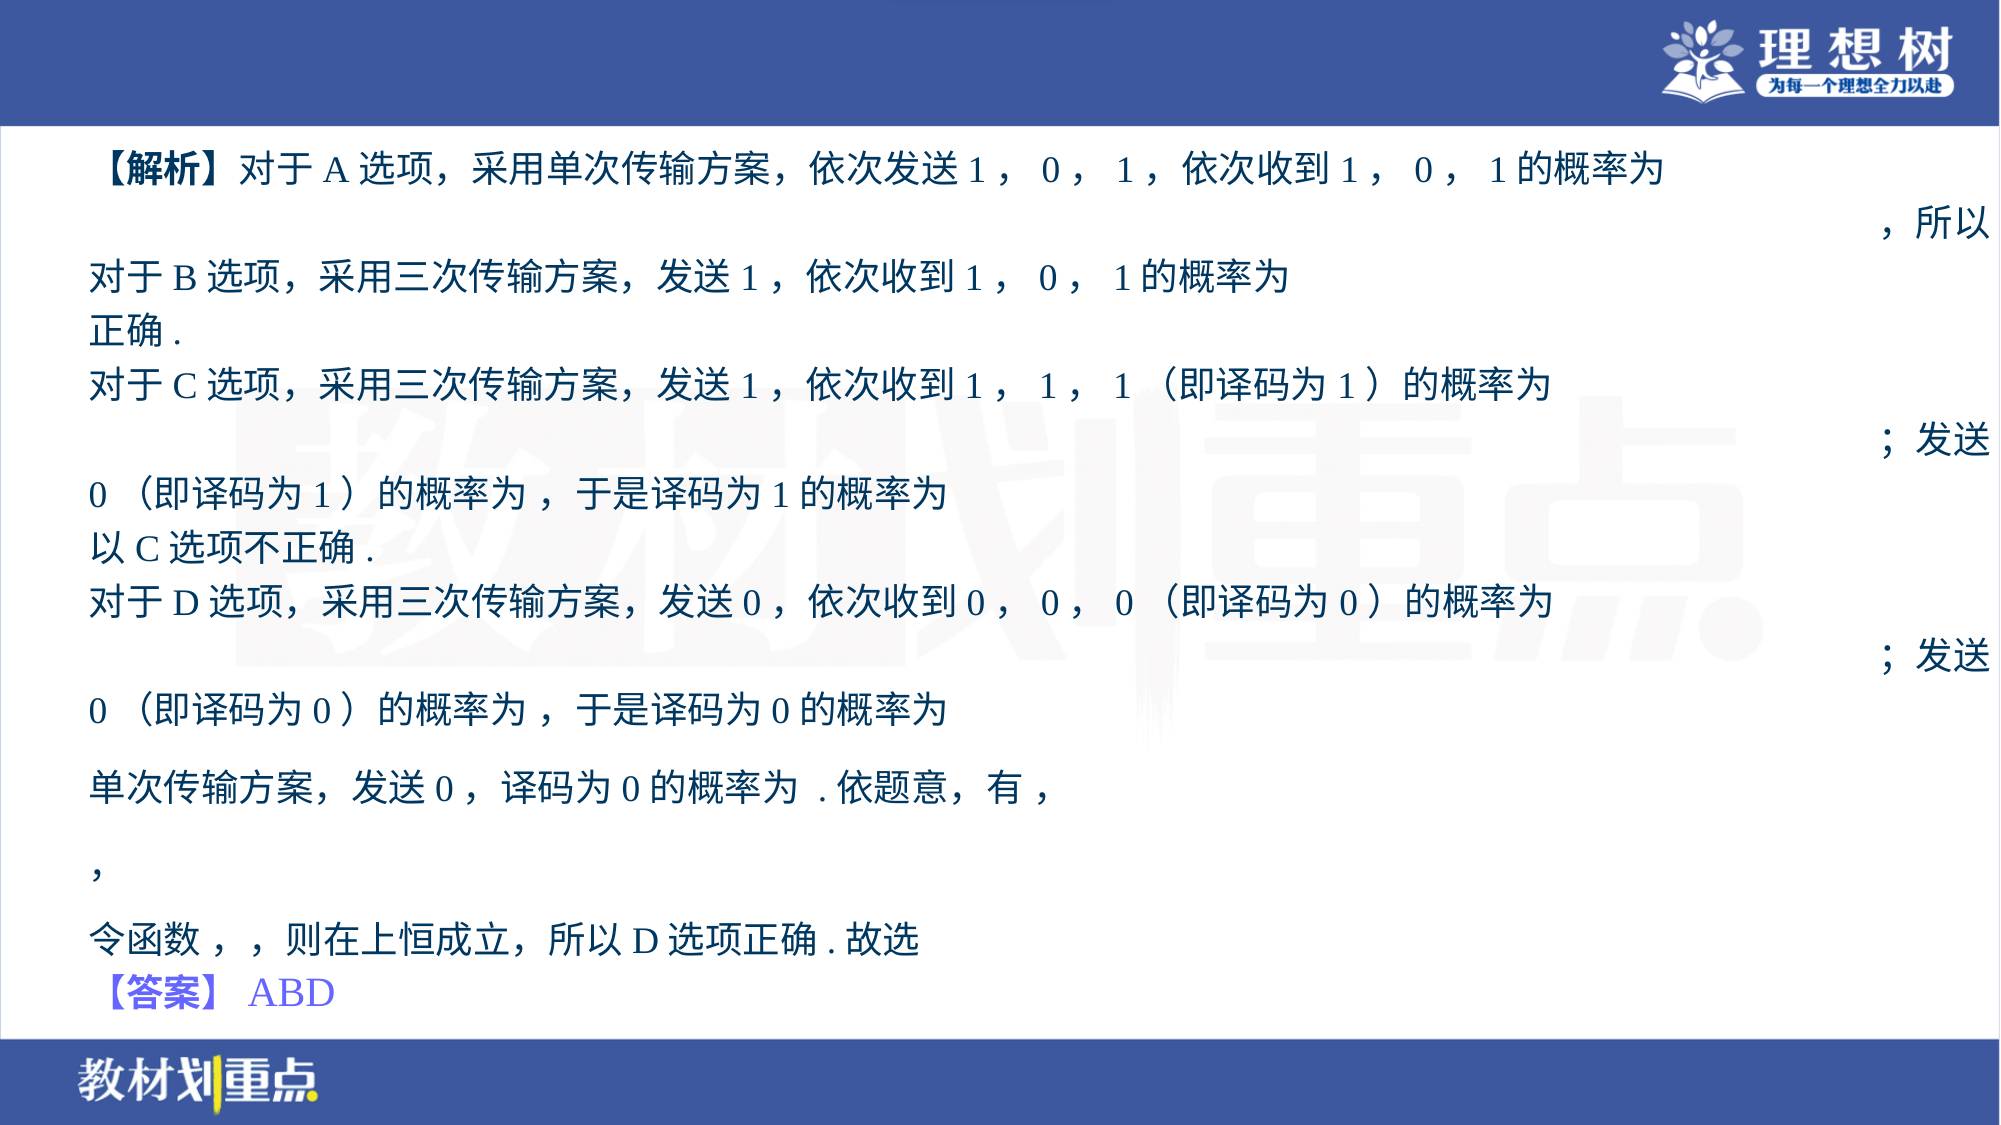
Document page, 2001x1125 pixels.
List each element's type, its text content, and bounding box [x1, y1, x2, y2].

picture [0, 0, 2000, 1125]
text_box 【答案】ABD [88, 956, 1911, 1011]
